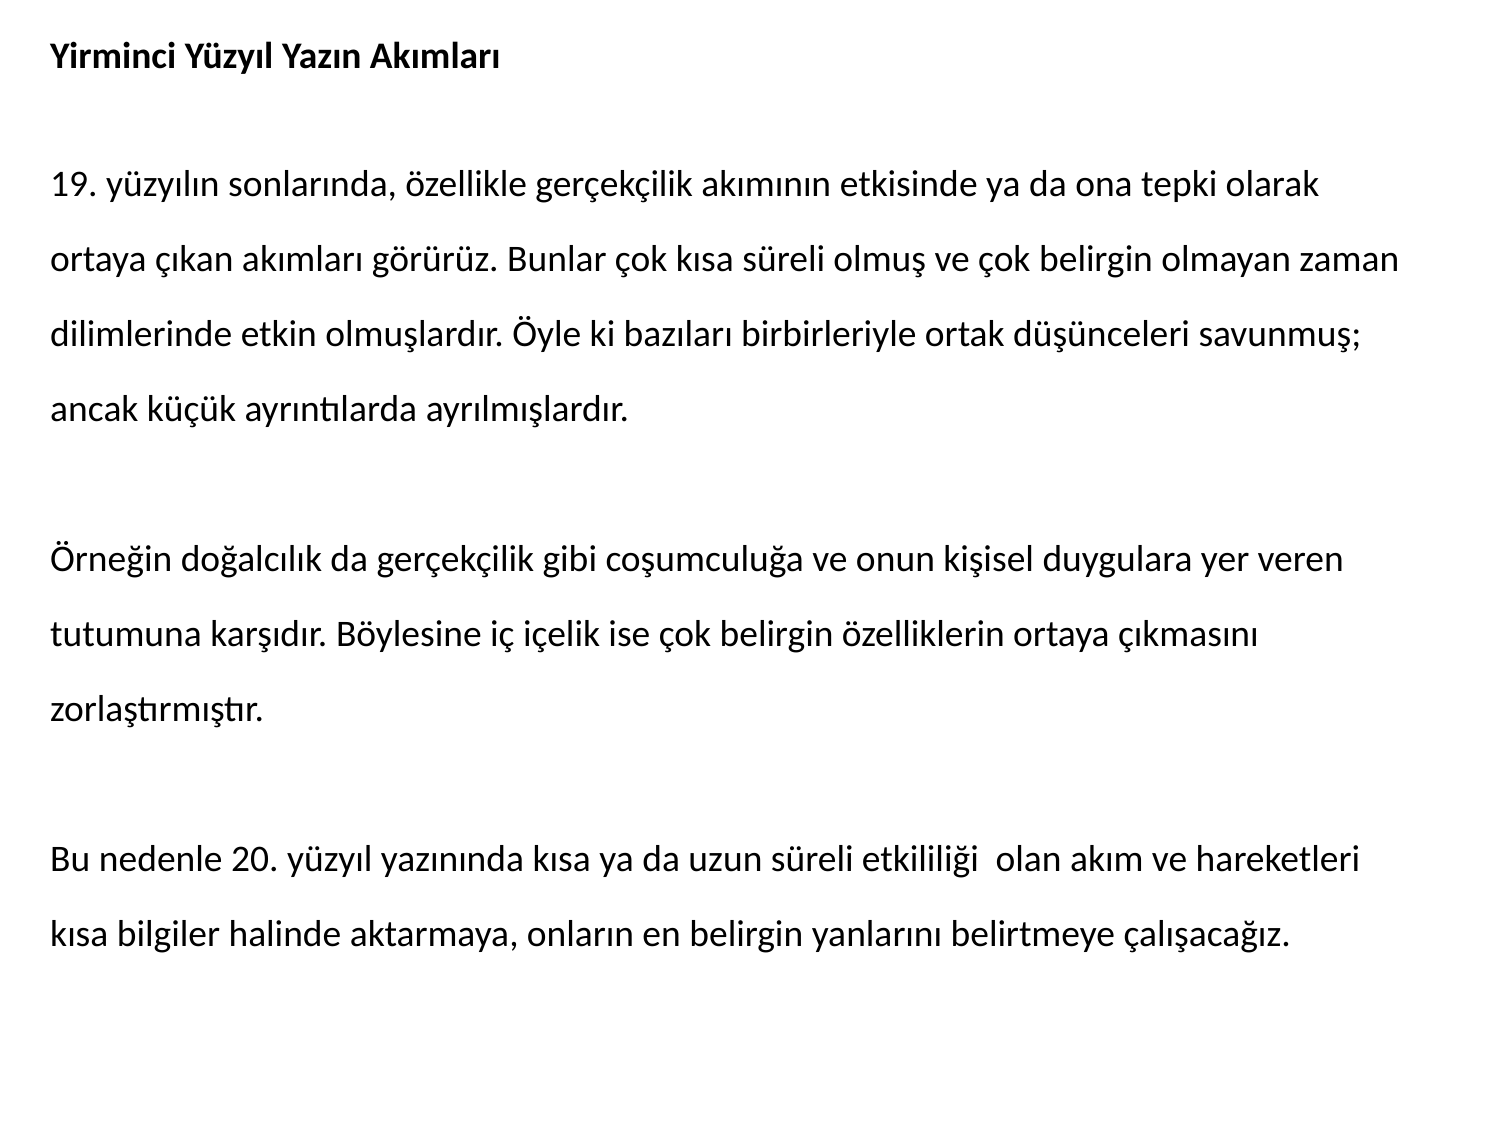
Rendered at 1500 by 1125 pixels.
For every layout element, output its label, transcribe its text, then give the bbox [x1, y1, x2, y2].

list Yirminci Yüzyıl Yazın Akımları 19. yüzyılın sonlarında, özellikle gerçekçilik akımının etkisinde ya da ona tepki olarak ortaya çıkan akımları görürüz. Bunlar çok kısa süreli olmuş ve çok belirgin olmayan zaman dilimlerinde etkin olmuşlardır. Öyle ki bazıları birbirleriyle ortak düşünceleri savunmuş; ancak küçük ayrıntılarda ayrılmışlardır. Örneğin doğalcılık da gerçekçilik gibi coşumculuğa ve onun kişisel duygulara yer veren tutumuna karşıdır. Böylesine iç içelik ise çok belirgin özelliklerin ortaya çıkmasını zorlaştırmıştır. Bu nedenle 20. yüzyıl yazınında kısa ya da uzun süreli etkililiği olan akım ve hareketleri kısa bilgiler halinde aktarmaya, onların en belirgin yanlarını belirtmeye çalışacağız. [35, 23, 1465, 1090]
